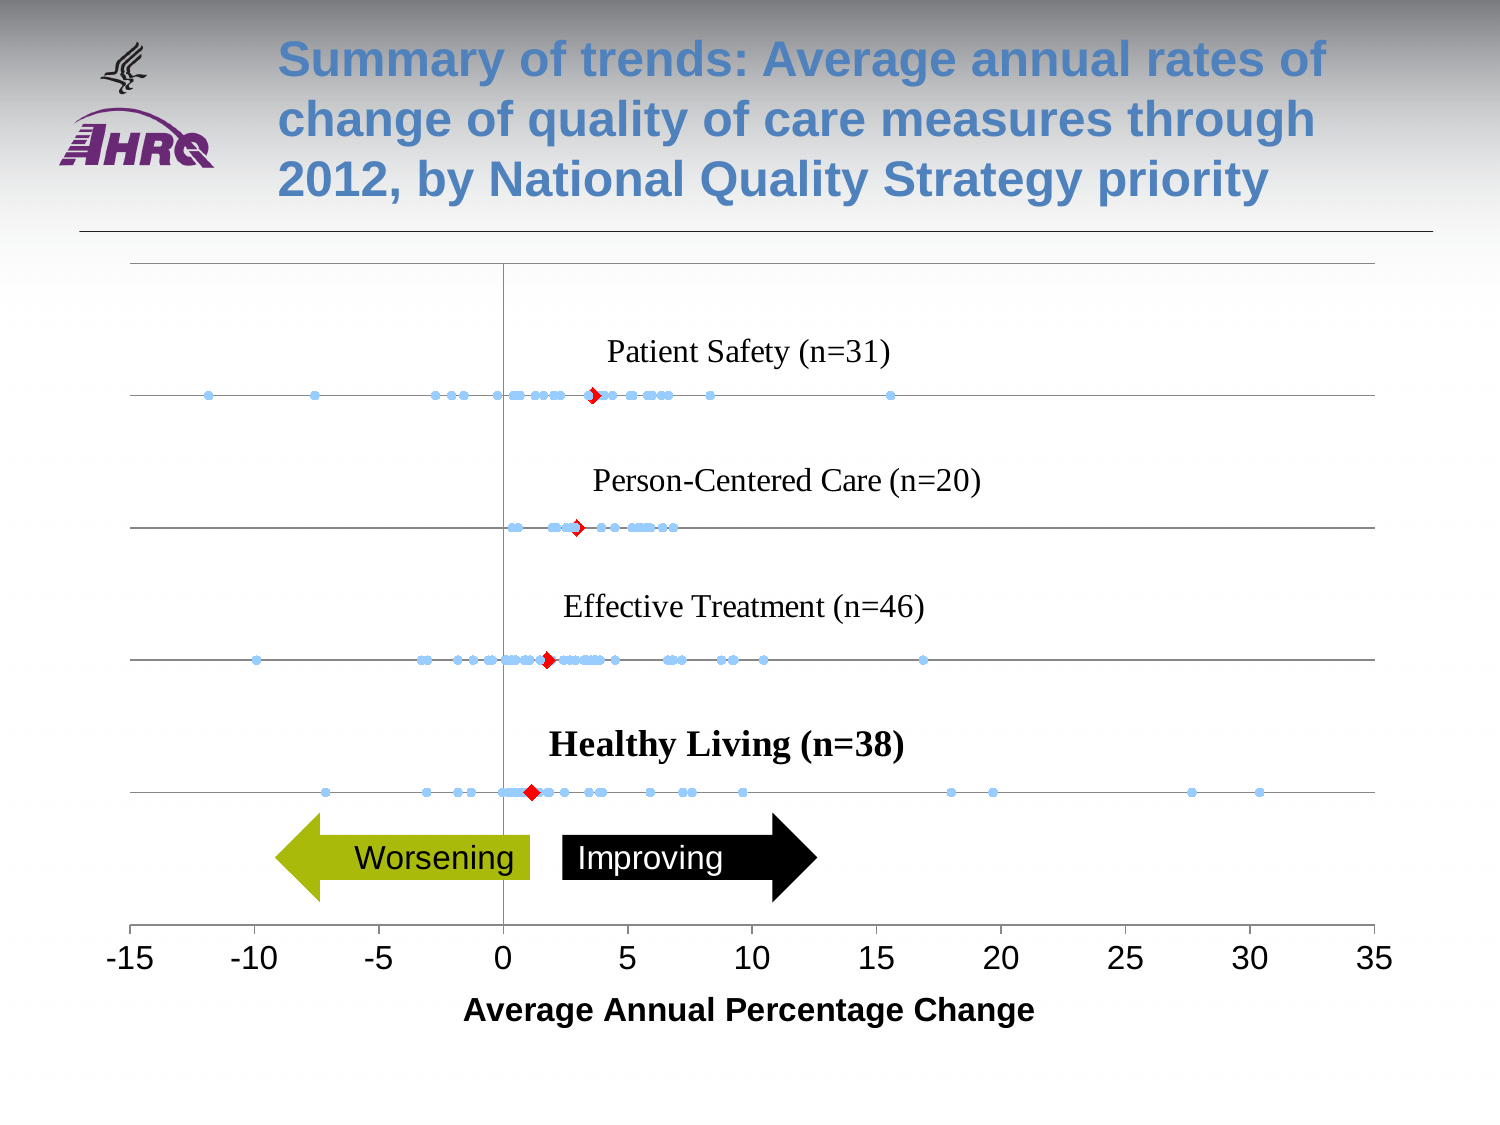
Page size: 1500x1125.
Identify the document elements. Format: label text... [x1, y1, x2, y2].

chart [74, 262, 1426, 1038]
picture [0, 0, 1500, 1125]
title Summary of trends: Average annual rates of change of quality of care measures through 2012, by National Quality Strategy priority [262, 45, 1425, 188]
